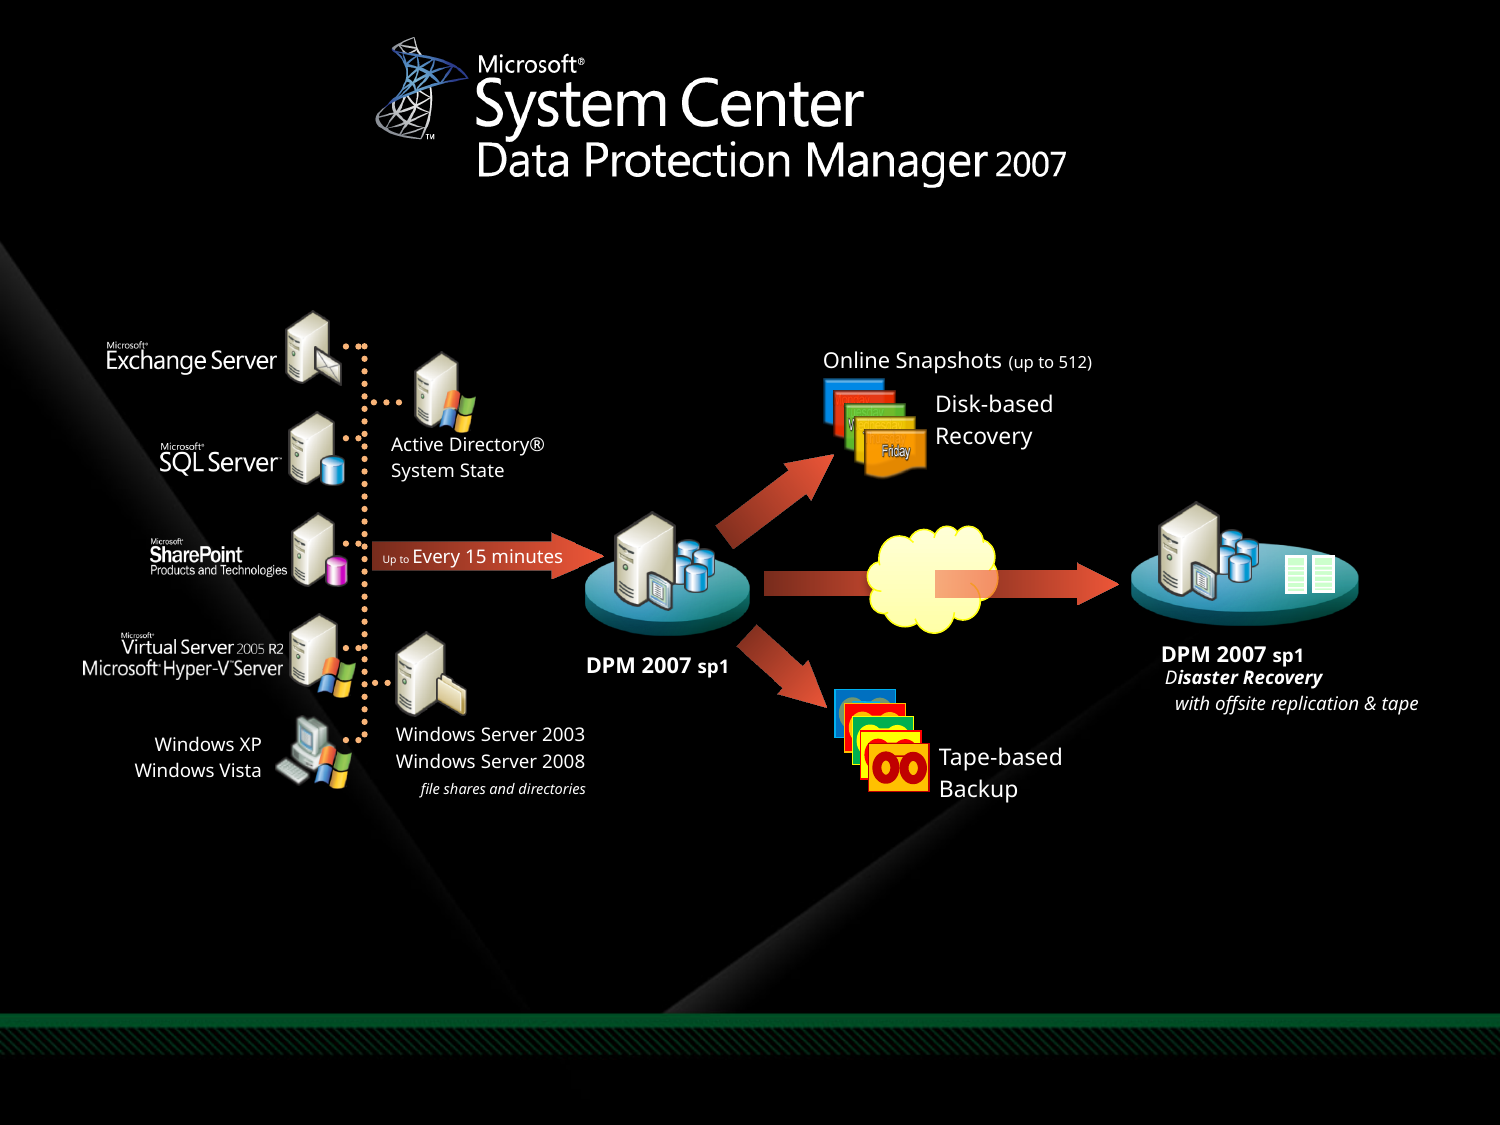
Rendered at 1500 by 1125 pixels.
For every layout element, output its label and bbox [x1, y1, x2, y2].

text_box [764, 500, 1437, 724]
text_box [732, 699, 1085, 812]
picture [0, 0, 1500, 1125]
text_box [710, 338, 1109, 519]
text_box [82, 310, 630, 809]
text_box [635, 511, 758, 686]
